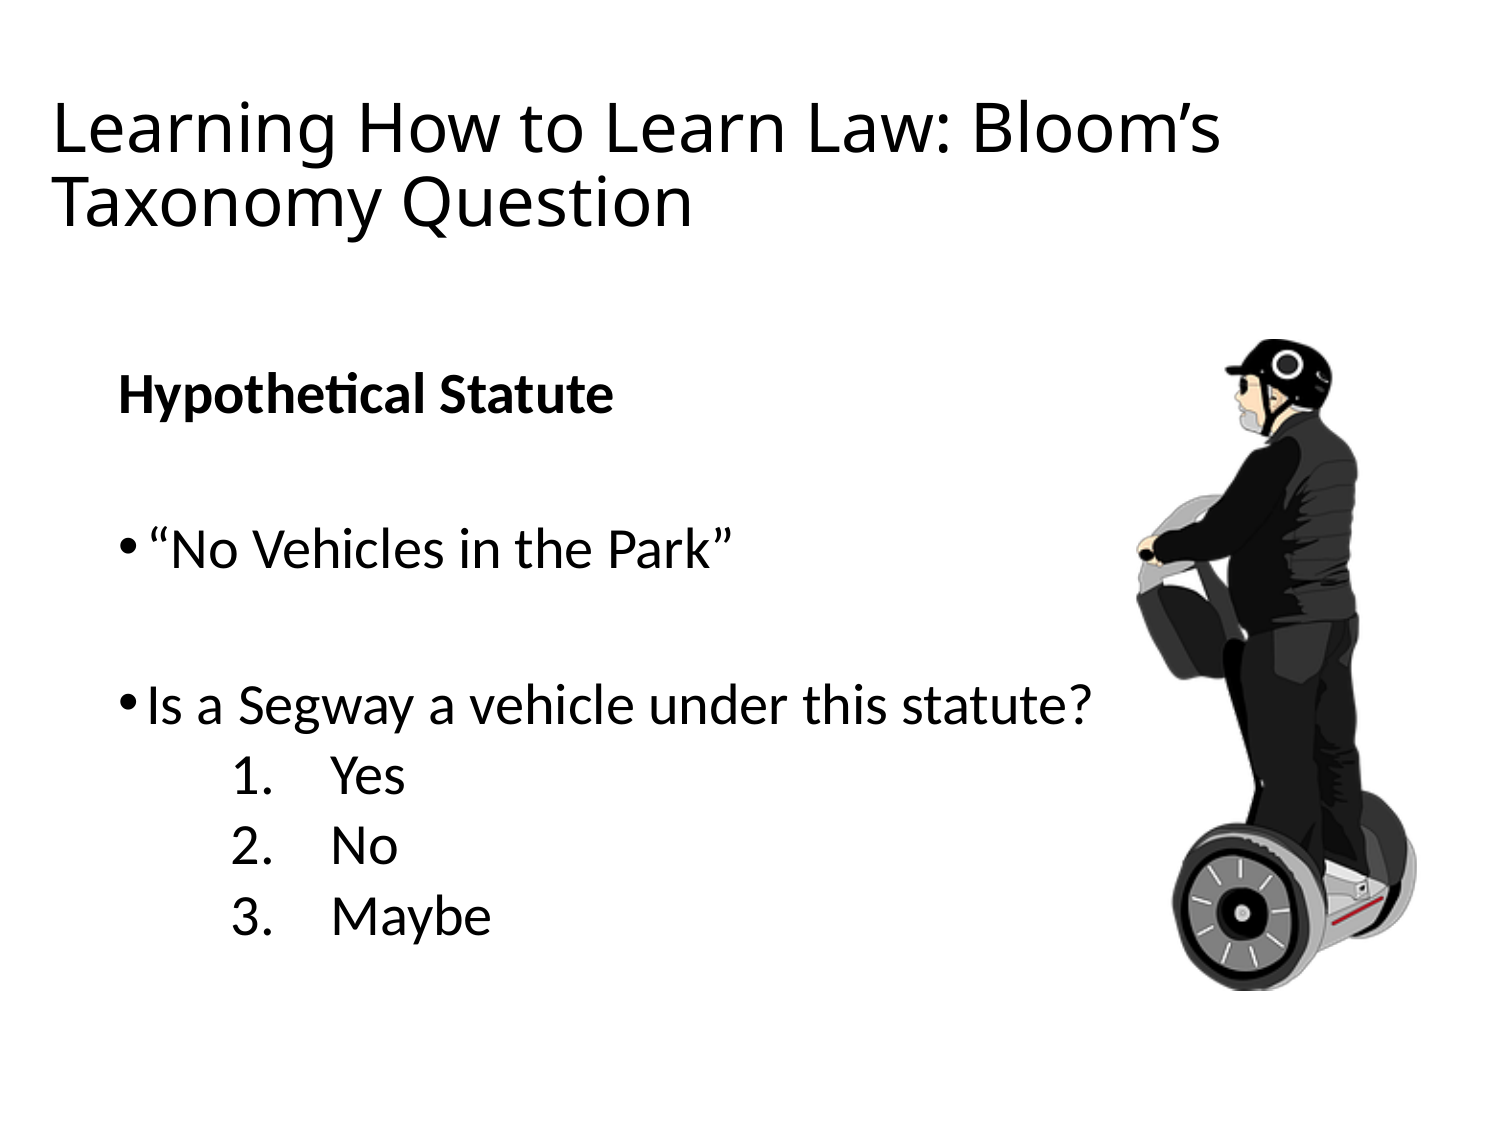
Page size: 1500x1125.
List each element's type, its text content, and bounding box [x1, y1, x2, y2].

list Hypothetical Statute “No Vehicles in the Park” Is a Segway a vehicle under this statute? Yes No Maybe [102, 277, 1398, 627]
title Learning How to Learn Law: Bloom’s Taxonomy Question [36, 59, 1419, 276]
picture [1114, 339, 1440, 991]
